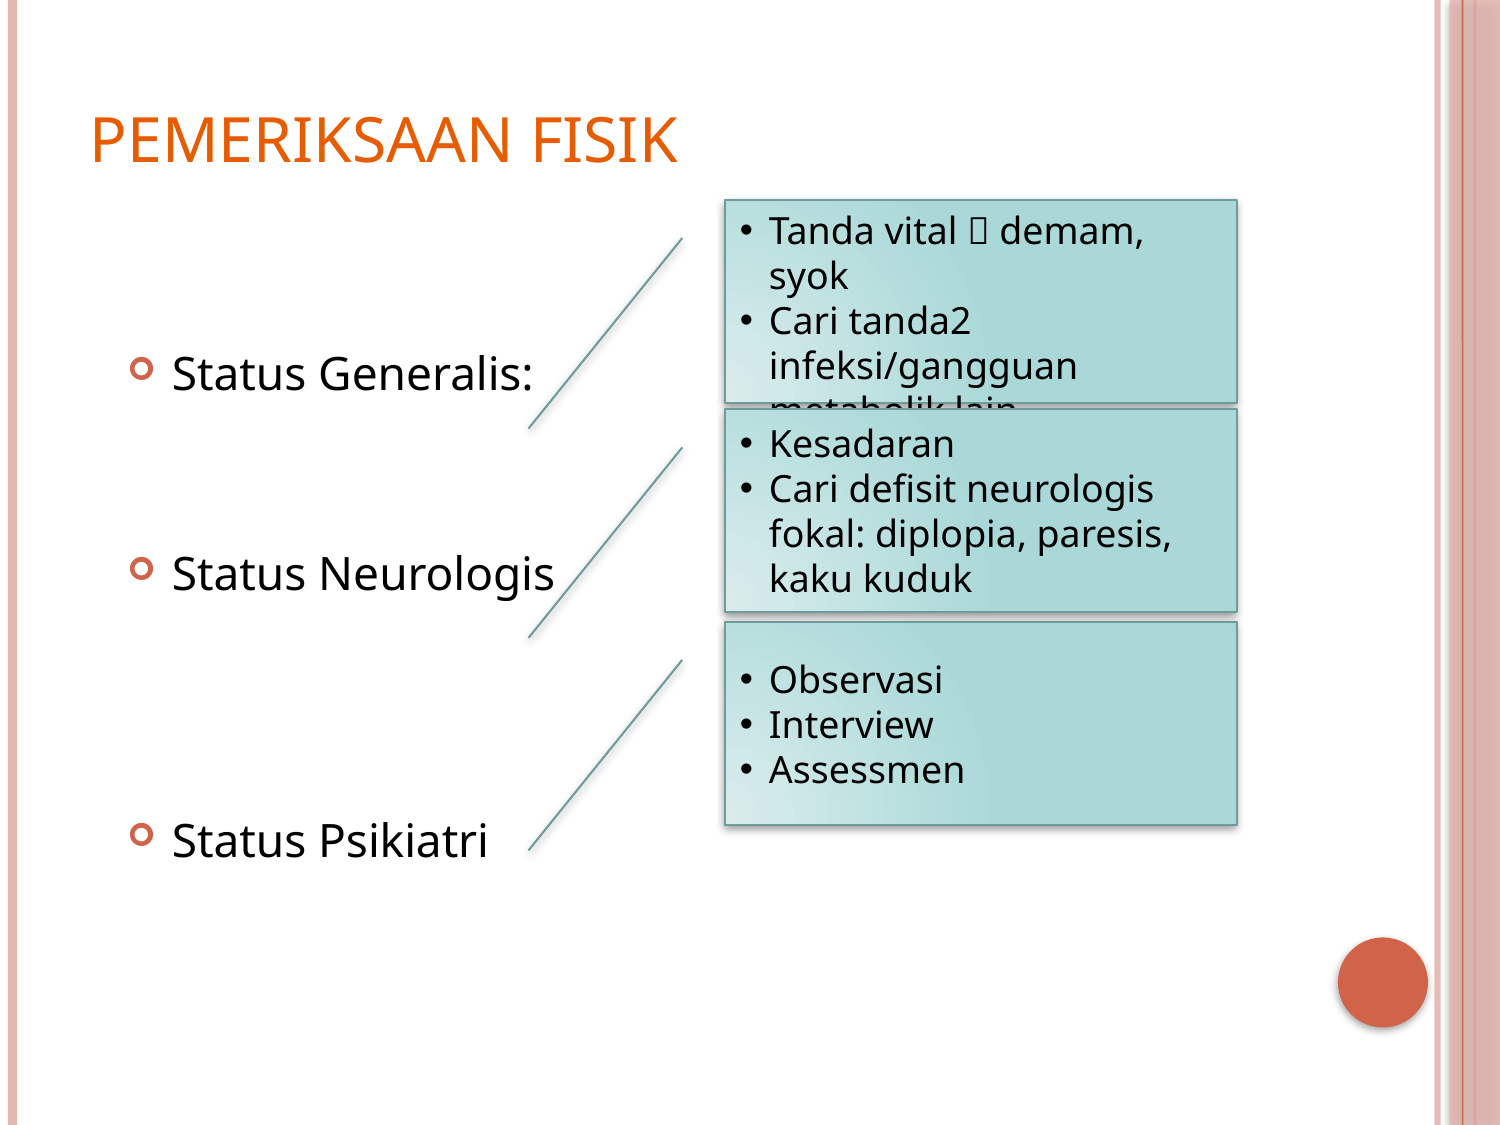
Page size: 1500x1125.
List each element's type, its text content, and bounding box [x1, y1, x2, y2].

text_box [724, 199, 1238, 826]
title Pemeriksaan fisik [75, 50, 838, 183]
list Status Generalis: Status Neurologis Status Psikiatri [112, 337, 713, 875]
